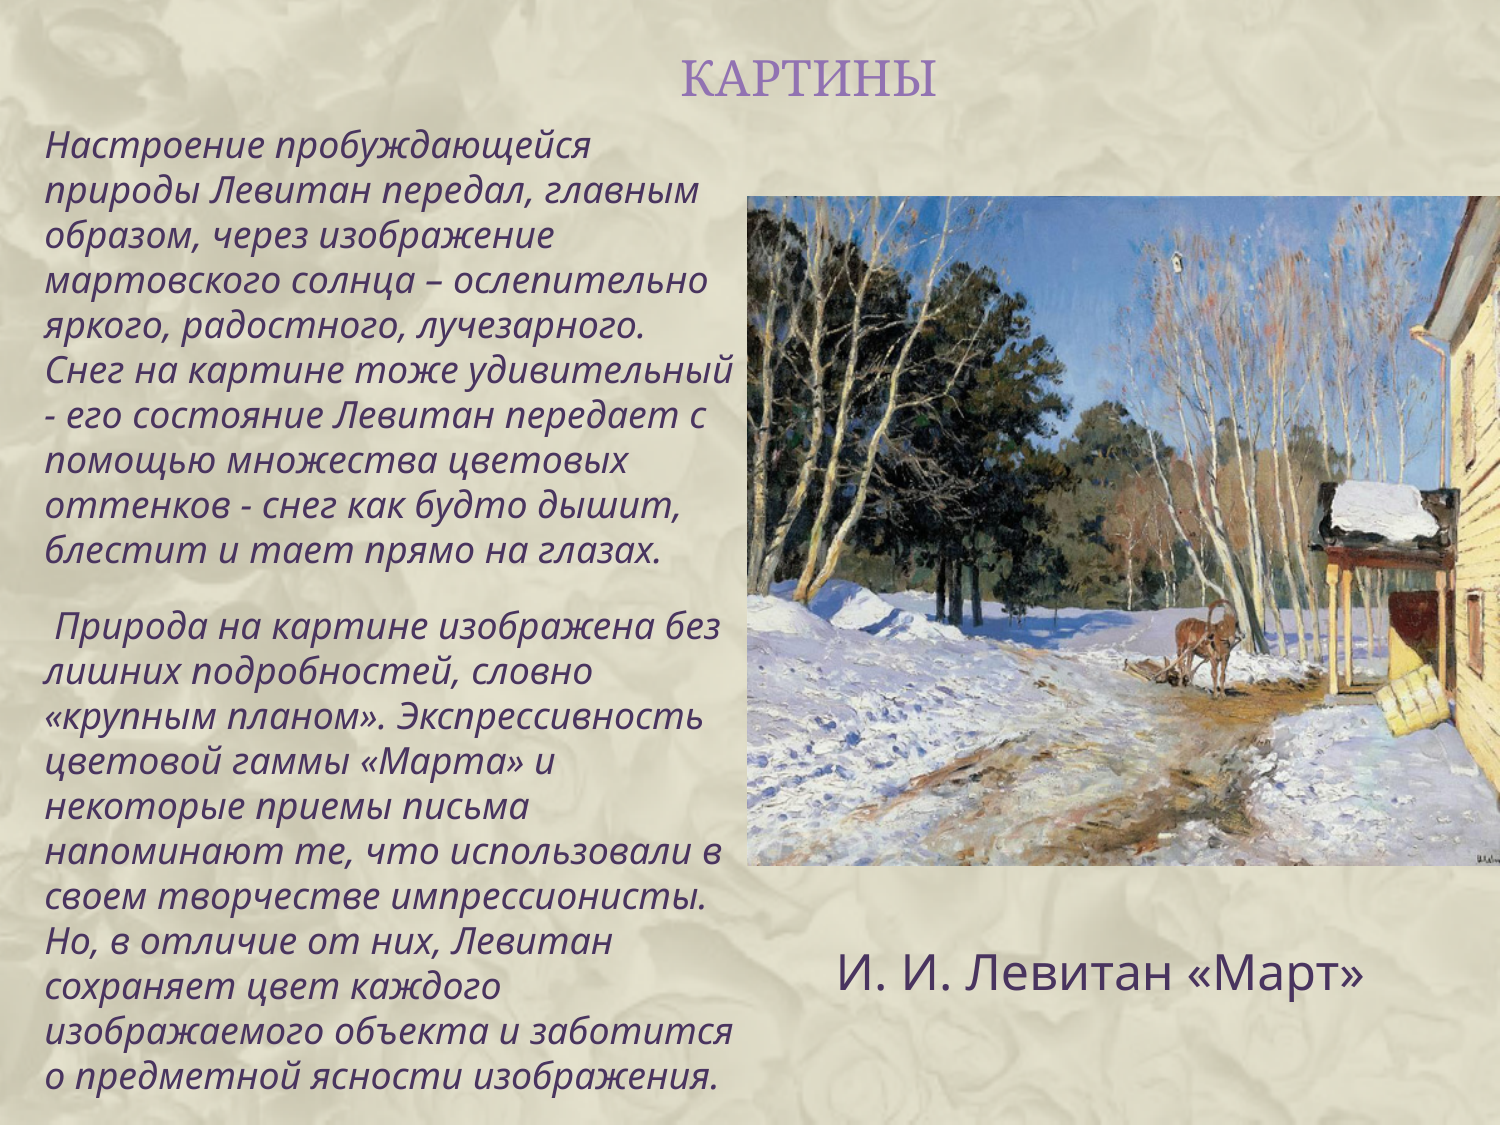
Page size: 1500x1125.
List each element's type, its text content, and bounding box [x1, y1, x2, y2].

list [747, 195, 1500, 867]
title картины [572, 19, 1046, 114]
list Настроение пробуждающейся природы Левитан передал, главным образом, через изображение мартовского солнца – ослепительно яркого, радостного, лучезарного. Снег на картине тоже удивительный - его состояние Левитан передает с помощью множества цветовых оттенков - снег как будто дышит, блестит и тает прямо на глазах. Природа на картине изображена без лишних подробностей, словно «крупным планом». Экспрессивность цветовой гаммы «Марта» и некоторые приемы письма напоминают те, что использовали в своем творчестве импрессионисты. Но, в отличие от них, Левитан сохраняет цвет каждого изображаемого объекта и заботится о предметной ясности изображения. [29, 113, 750, 1106]
picture [773, 892, 1500, 1095]
